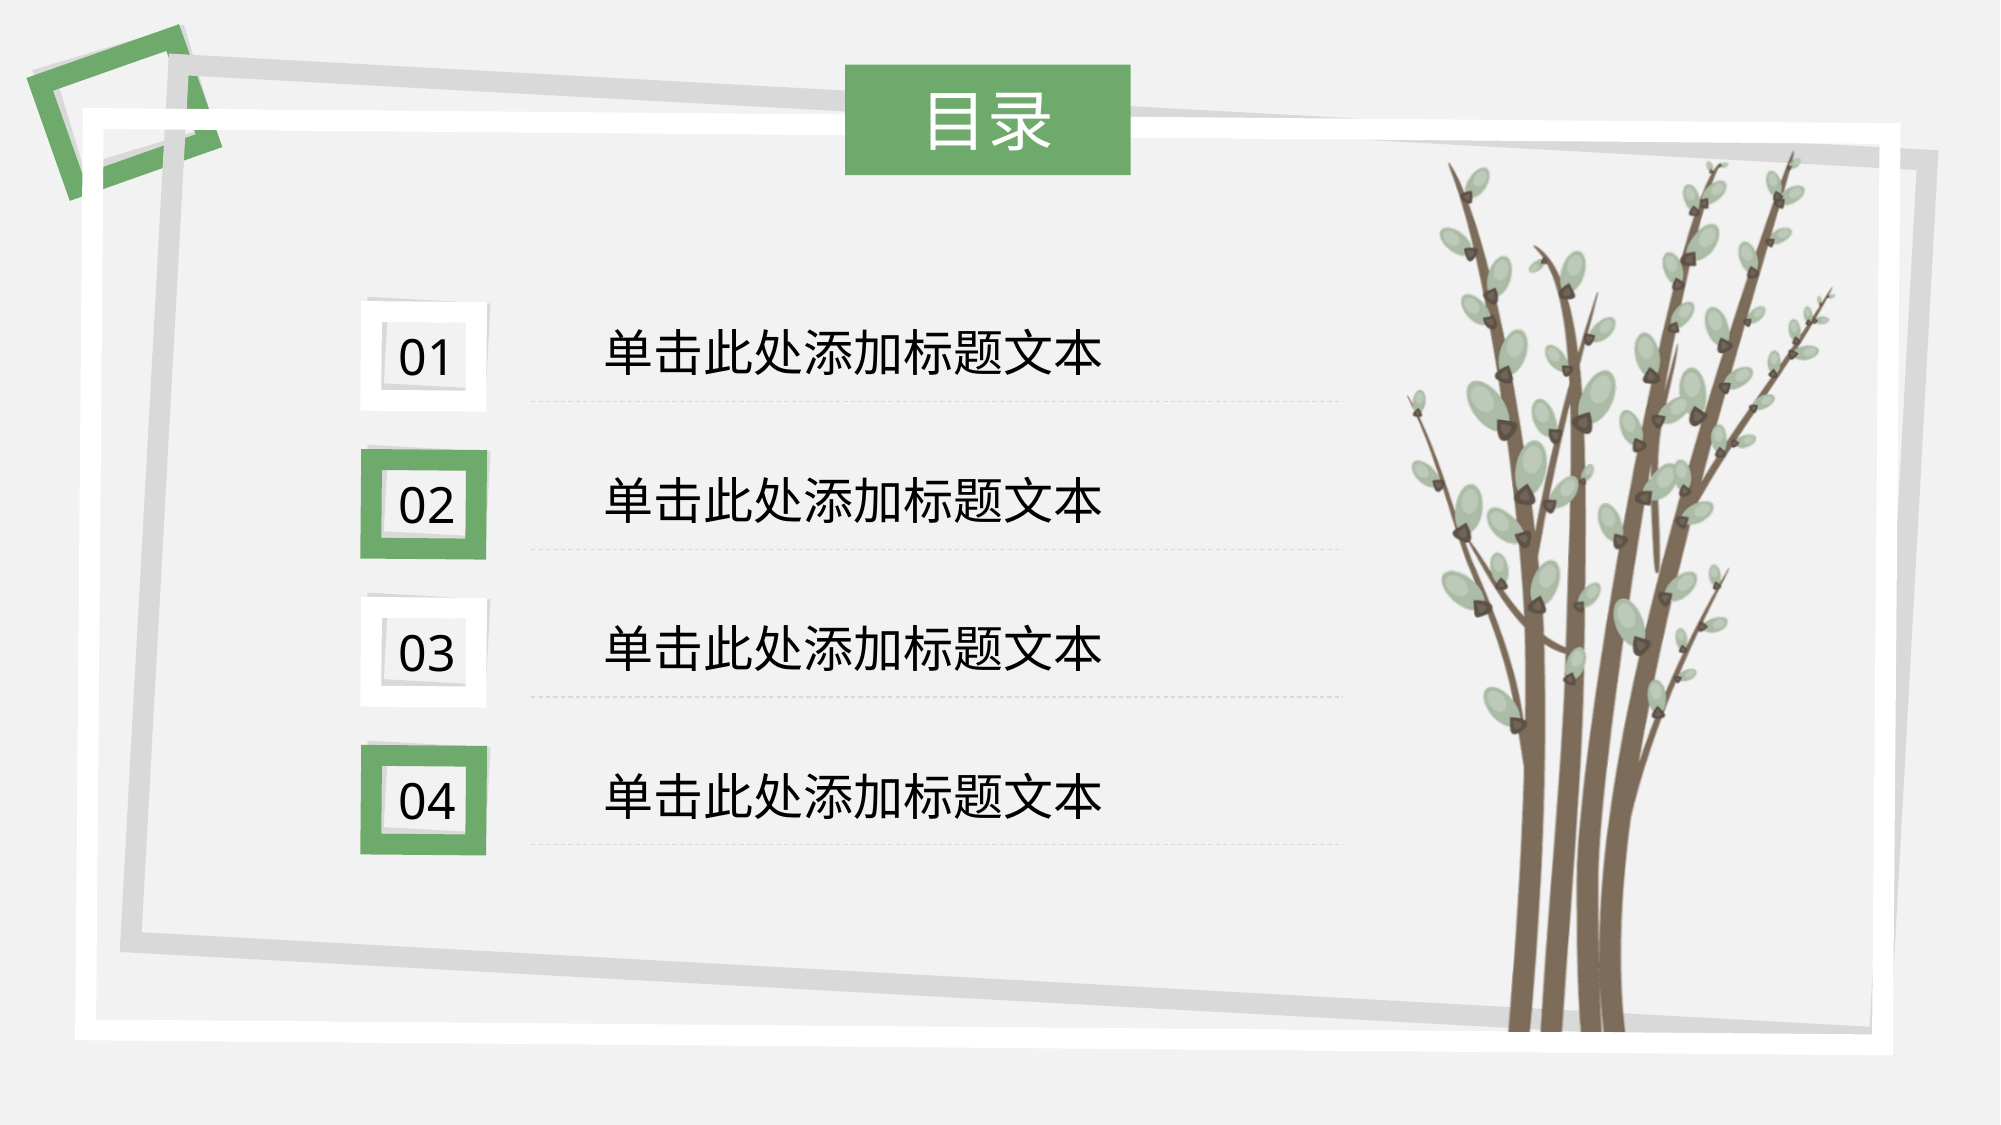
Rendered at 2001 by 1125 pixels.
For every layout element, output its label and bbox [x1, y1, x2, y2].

text_box [89, 109, 1904, 1038]
picture [1342, 71, 1901, 1032]
text_box [371, 754, 1343, 845]
text_box [371, 458, 1343, 550]
text_box [371, 606, 1343, 698]
text_box [845, 64, 1131, 176]
text_box [371, 310, 1343, 402]
